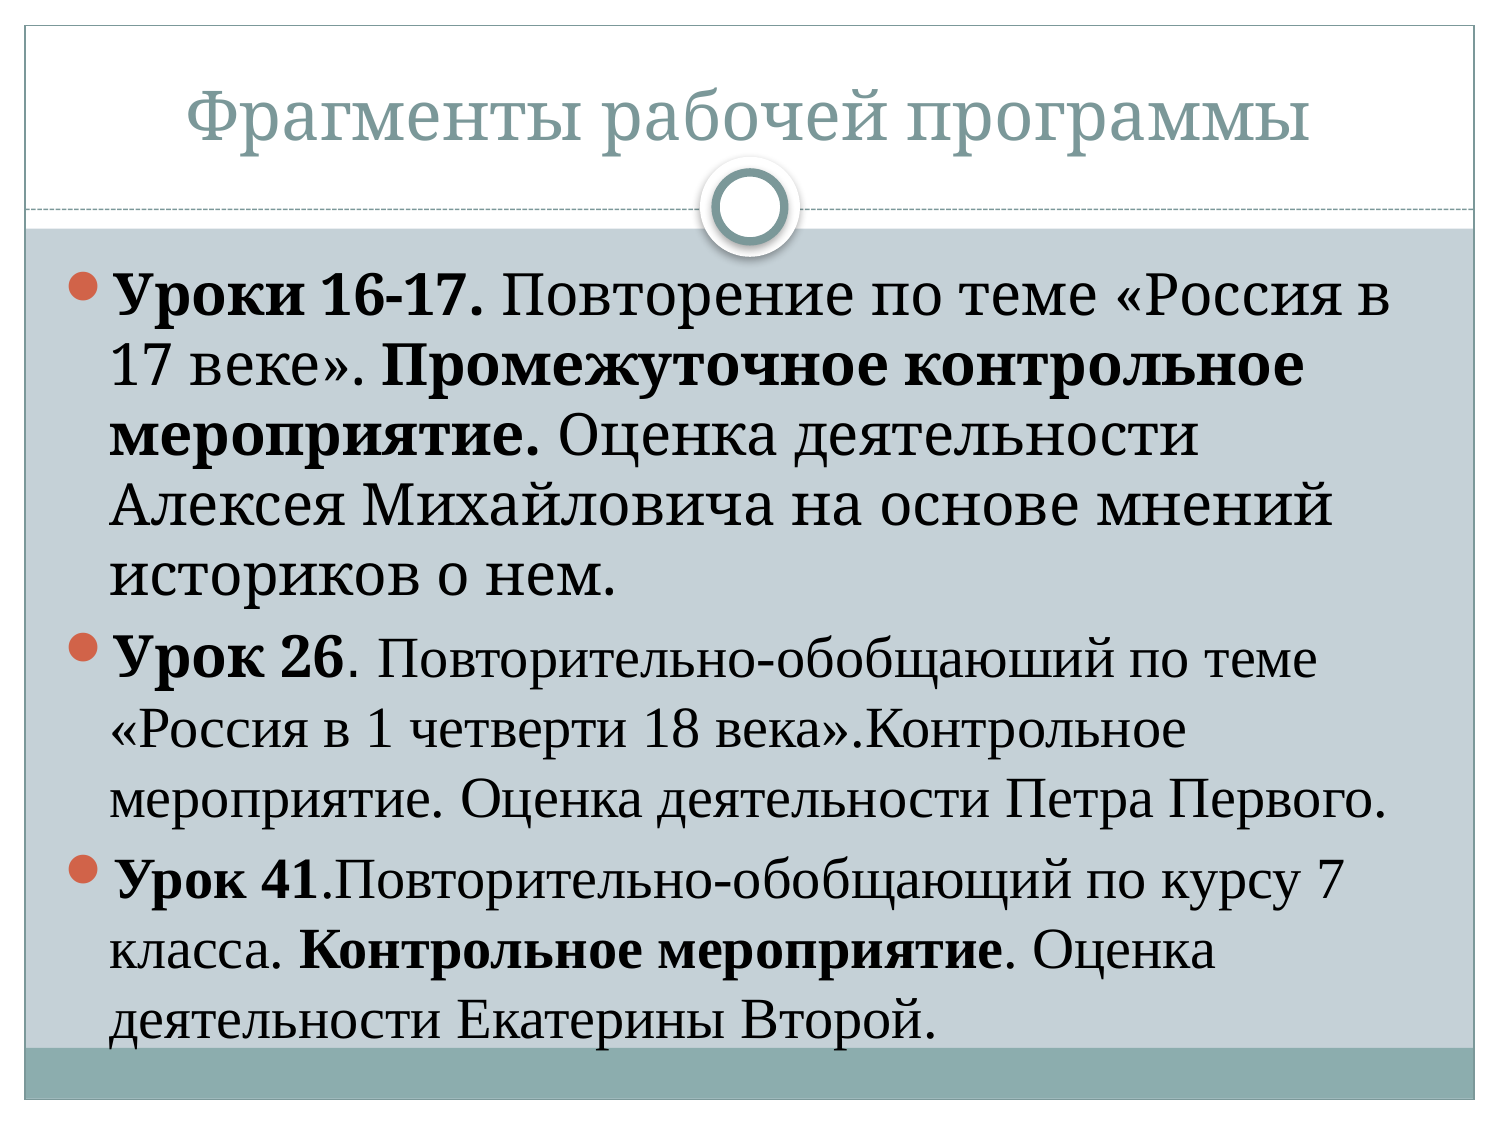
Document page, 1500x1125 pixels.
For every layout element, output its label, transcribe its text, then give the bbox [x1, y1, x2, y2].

title Фрагменты рабочей программы [49, 37, 1450, 163]
list Уроки 16-17. Повторение по теме «Россия в 17 веке». Промежуточное контрольное мероприятие. Оценка деятельности Алексея Михайловича на основе мнений историков о нем. Урок 26. Повторительно-обобщаюший по теме «Россия в 1 четверти 18 века».Контрольное мероприятие. Оценка деятельности Петра Первого. Урок 41.Повторительно-обобщающий по курсу 7 класса. Контрольное мероприятие. Оценка деятельности Екатерины Второй. [49, 249, 1450, 1005]
